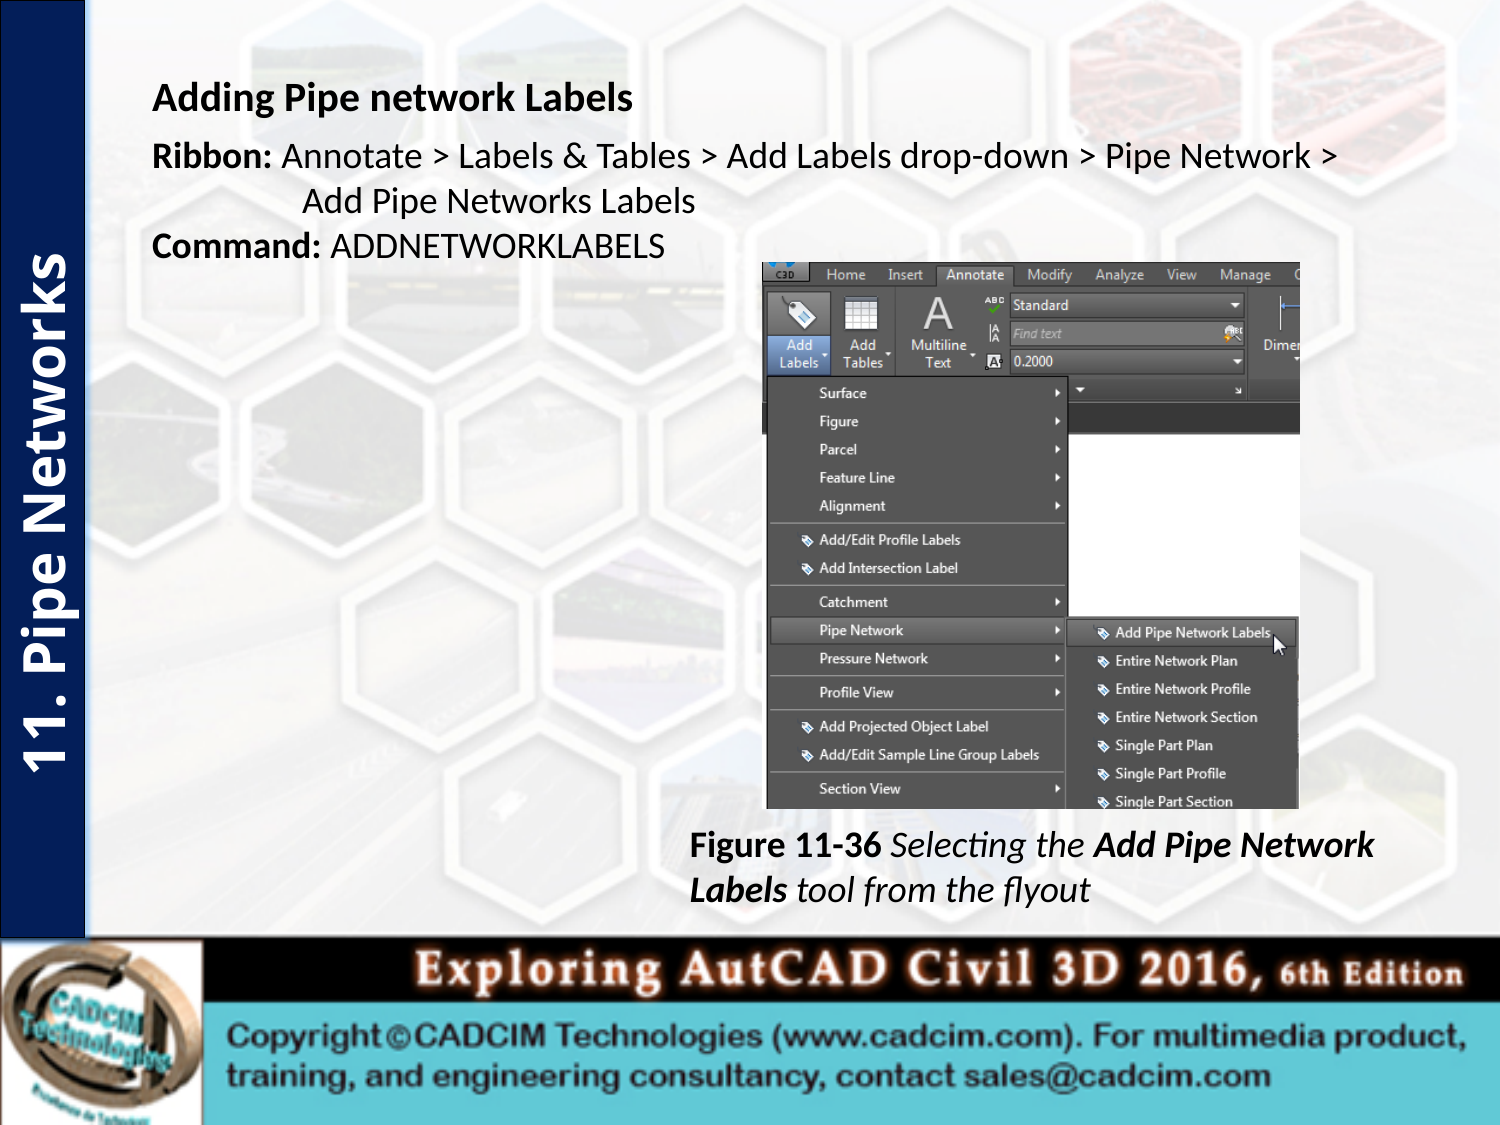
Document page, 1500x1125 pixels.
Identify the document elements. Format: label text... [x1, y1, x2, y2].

picture [0, 0, 1500, 1125]
text_box Ribbon: Annotate > Labels & Tables > Add Labels drop-down > Pipe Network > Add Pipe Networks Labels Command: ADDNETWORKLABELS [137, 123, 1413, 274]
text_box Figure 11-36 Selecting the Add Pipe Network Labels tool from the flyout [674, 812, 1425, 918]
text_box Adding Pipe network Labels [137, 62, 888, 123]
